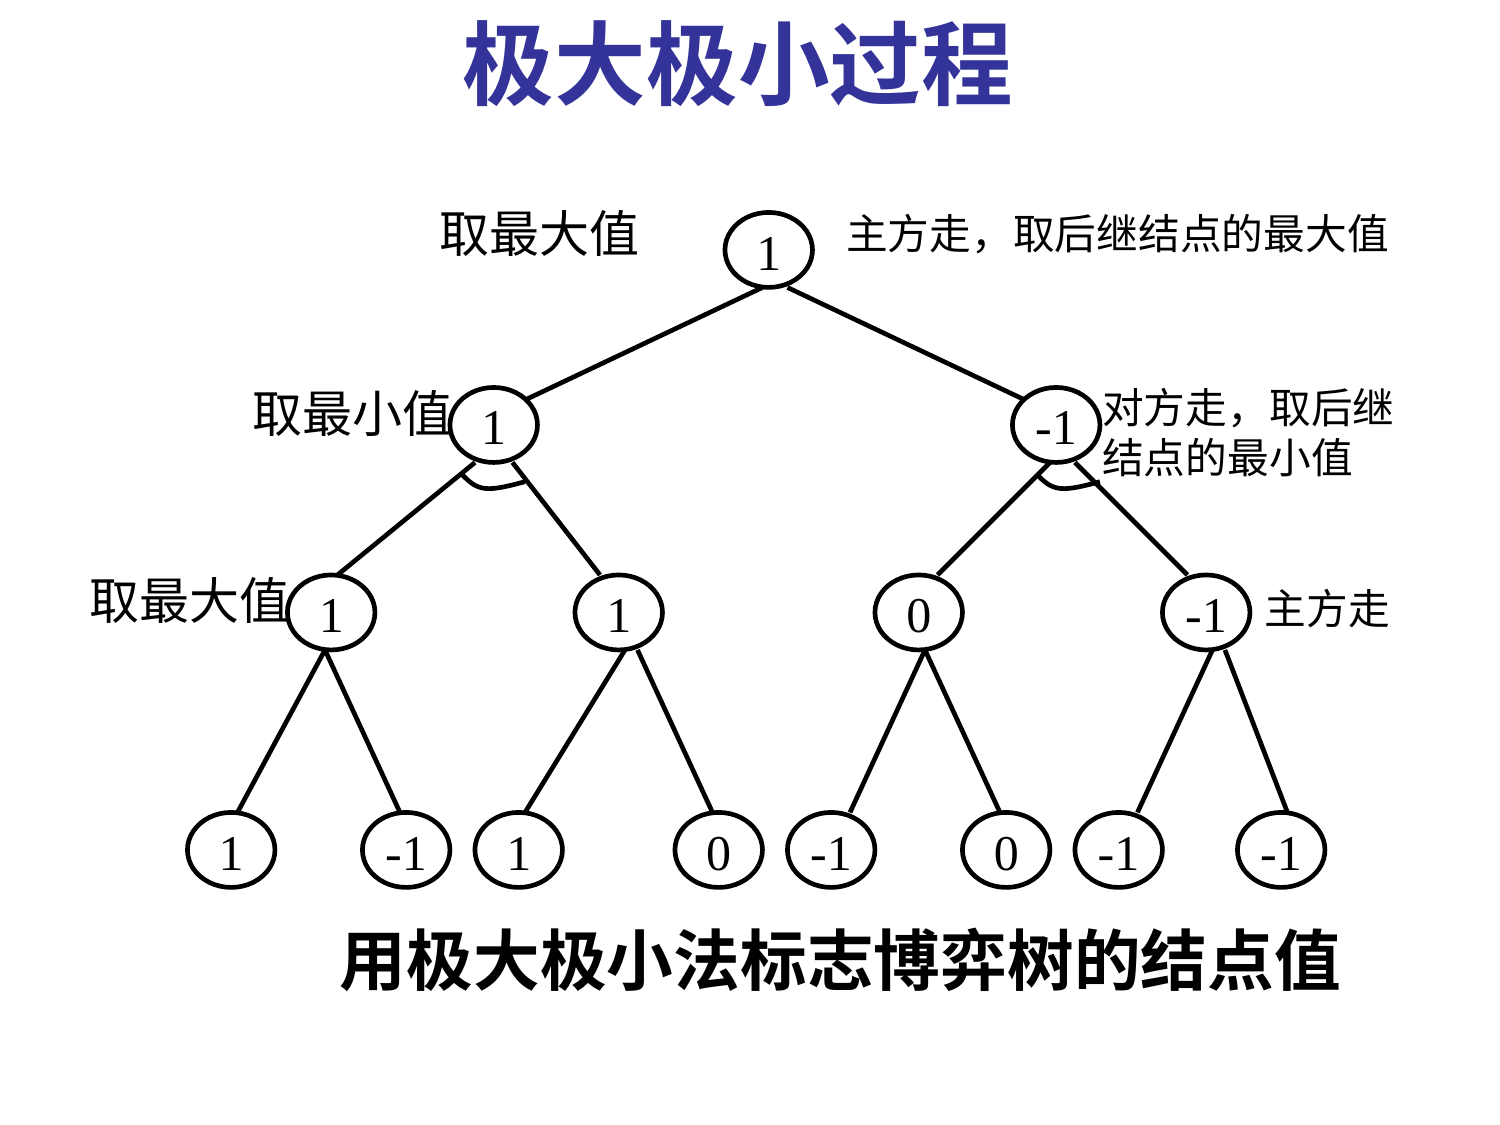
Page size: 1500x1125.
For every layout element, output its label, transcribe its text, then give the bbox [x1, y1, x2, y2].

list 用极大极小法标志博弈树的结点值 [324, 910, 1374, 999]
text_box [74, 194, 1426, 888]
text_box 极大极小过程 [194, 0, 1282, 125]
